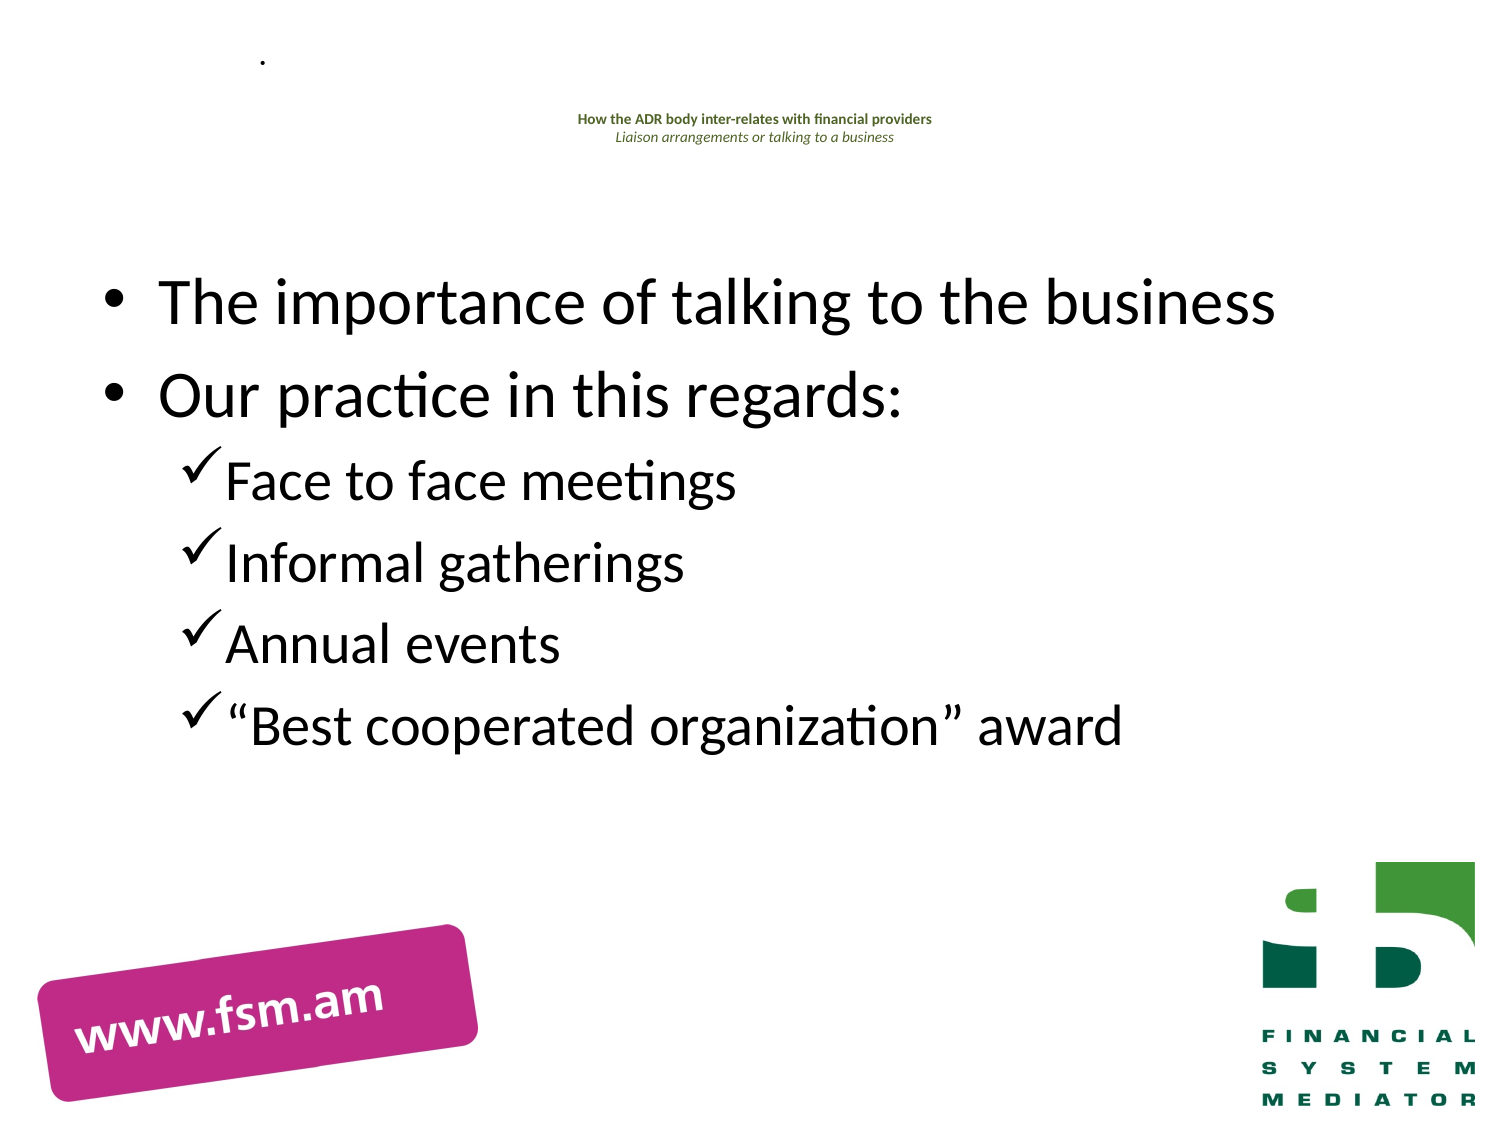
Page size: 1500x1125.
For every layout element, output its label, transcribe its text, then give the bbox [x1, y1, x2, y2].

picture [1262, 862, 1476, 1106]
picture [37, 924, 478, 1103]
title How the ADR body inter-relates with financial providers Liaison arrangements or talking to a business [75, 45, 1425, 233]
list The importance of talking to the business Our practice in this regards: Face to face meetings Informal gatherings Annual events “Best cooperated organization” award [87, 249, 1438, 950]
